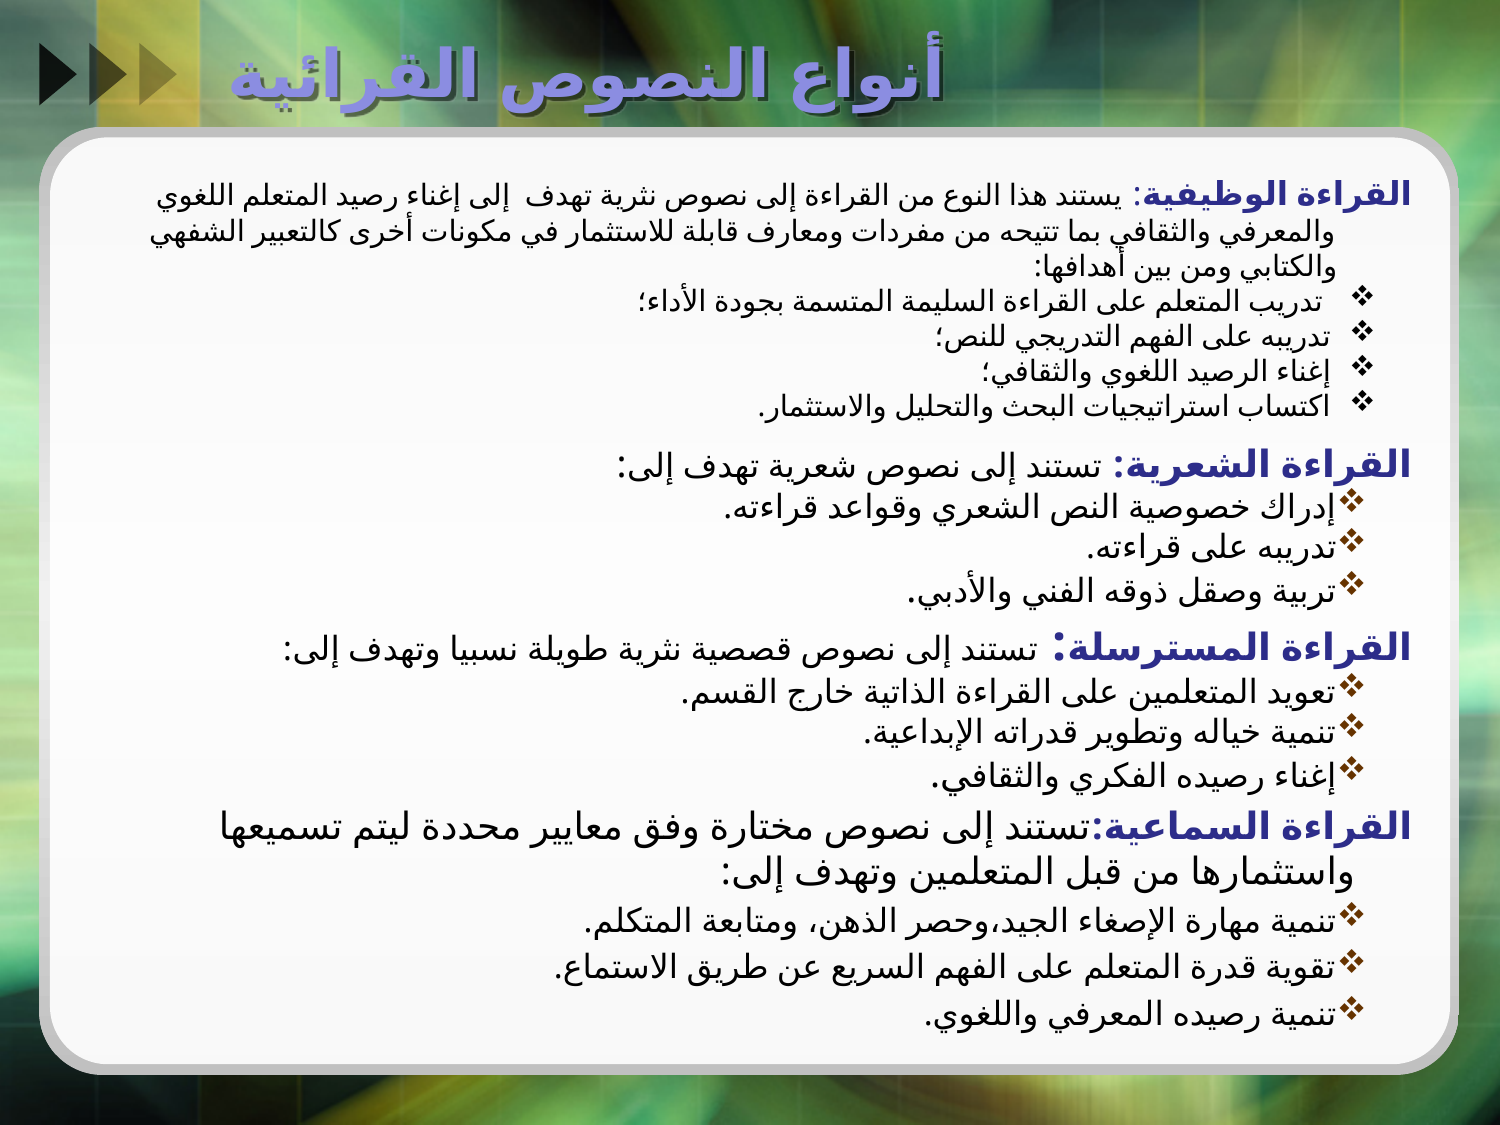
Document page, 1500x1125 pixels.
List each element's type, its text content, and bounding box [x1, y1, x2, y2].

text_box القراءة الشعرية: تستند إلى نصوص شعرية تهدف إلى: إدراك خصوصية النص الشعري وقواعد قراءته. تدريبه على قراءته. تربية وصقل ذوقه الفني والأدبي. القراءة المسترسلة: تستند إلى نصوص قصصية نثرية طويلة نسبيا وتهدف إلى: تعويد المتعلمين على القراءة الذاتية خارج القسم. تنمية خياله وتطوير قدراته الإبداعية. إغناء رصيده الفكري والثقافي. القراءة السماعية:تستند إلى نصوص مختارة وفق معايير محددة ليتم تسميعها واستثمارها من قبل المتعلمين وتهدف إلى: تنمية مهارة الإصغاء الجيد،وحصر الذهن، ومتابعة المتكلم. تقوية قدرة المتعلم على الفهم السريع عن طريق الاستماع. تنمية رصيده المعرفي واللغوي. [78, 432, 1428, 1125]
list القراءة الوظيفية: يستند هذا النوع من القراءة إلى نصوص نثرية تهدف إلى إغناء رصيد المتعلم اللغوي والمعرفي والثقافي بما تتيحه من مفردات ومعارف قابلة للاستثمار في مكونات أخرى كالتعبير الشفهي والكتابي ومن بين أهدافها: تدريب المتعلم على القراءة السليمة المتسمة بجودة الأداء؛ تدريبه على الفهم التدريجي للنص؛ إغناء الرصيد اللغوي والثقافي؛ اكتساب استراتيجيات البحث والتحليل والاستثمار. [87, 125, 1428, 432]
picture [0, 0, 1500, 1125]
title أنواع النصوص القرائية [212, 24, 1463, 118]
